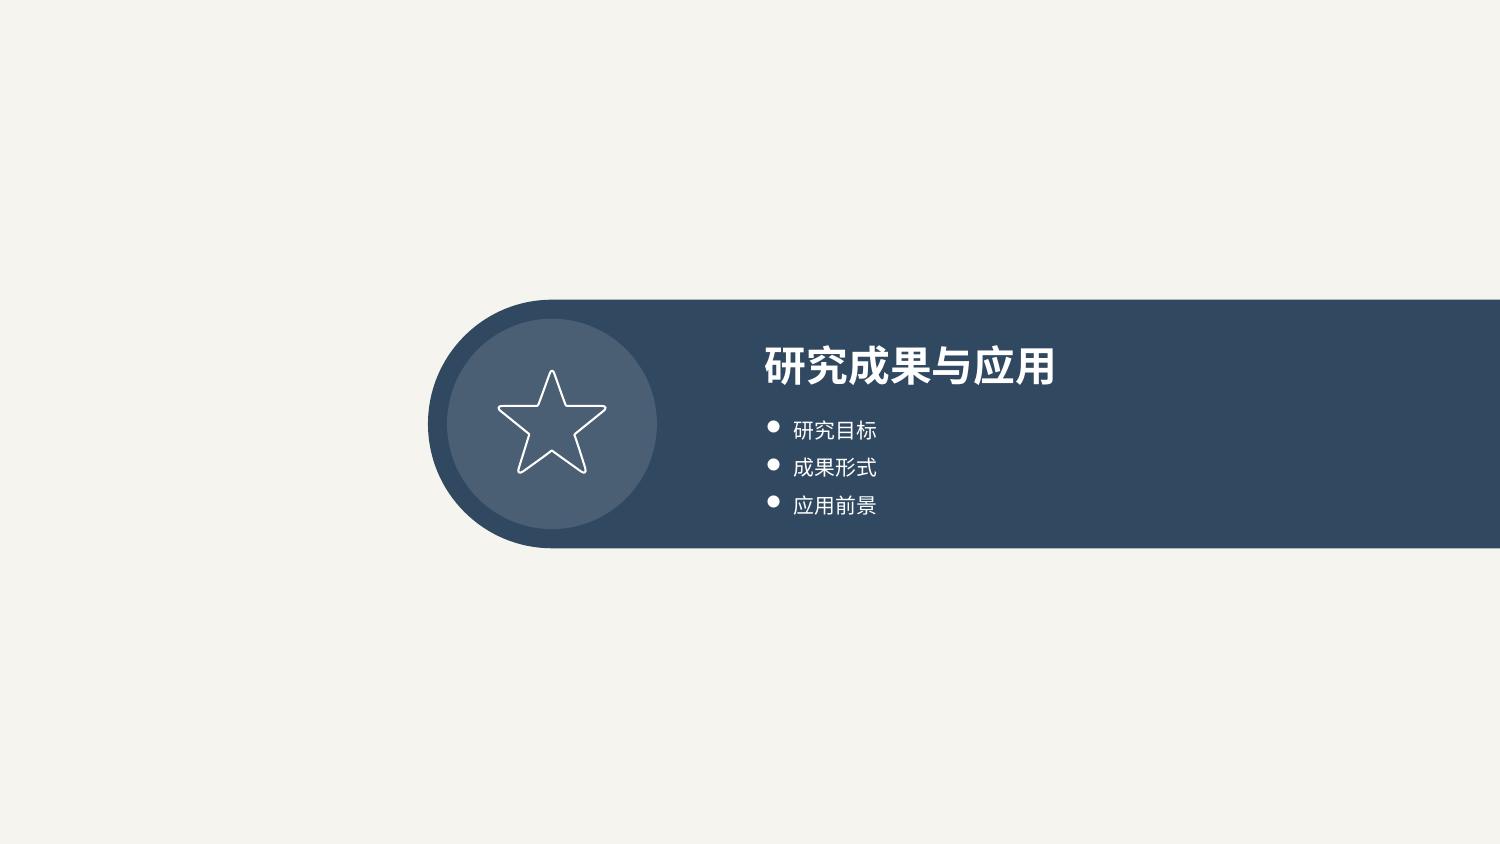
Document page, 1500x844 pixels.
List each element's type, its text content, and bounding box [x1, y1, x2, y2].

text_box [447, 318, 657, 530]
text_box [498, 370, 606, 473]
text_box [427, 299, 1500, 549]
text_box 研究目标 成果形式 应用前景 [751, 397, 892, 525]
text_box 研究成果与应用 [750, 331, 1235, 397]
